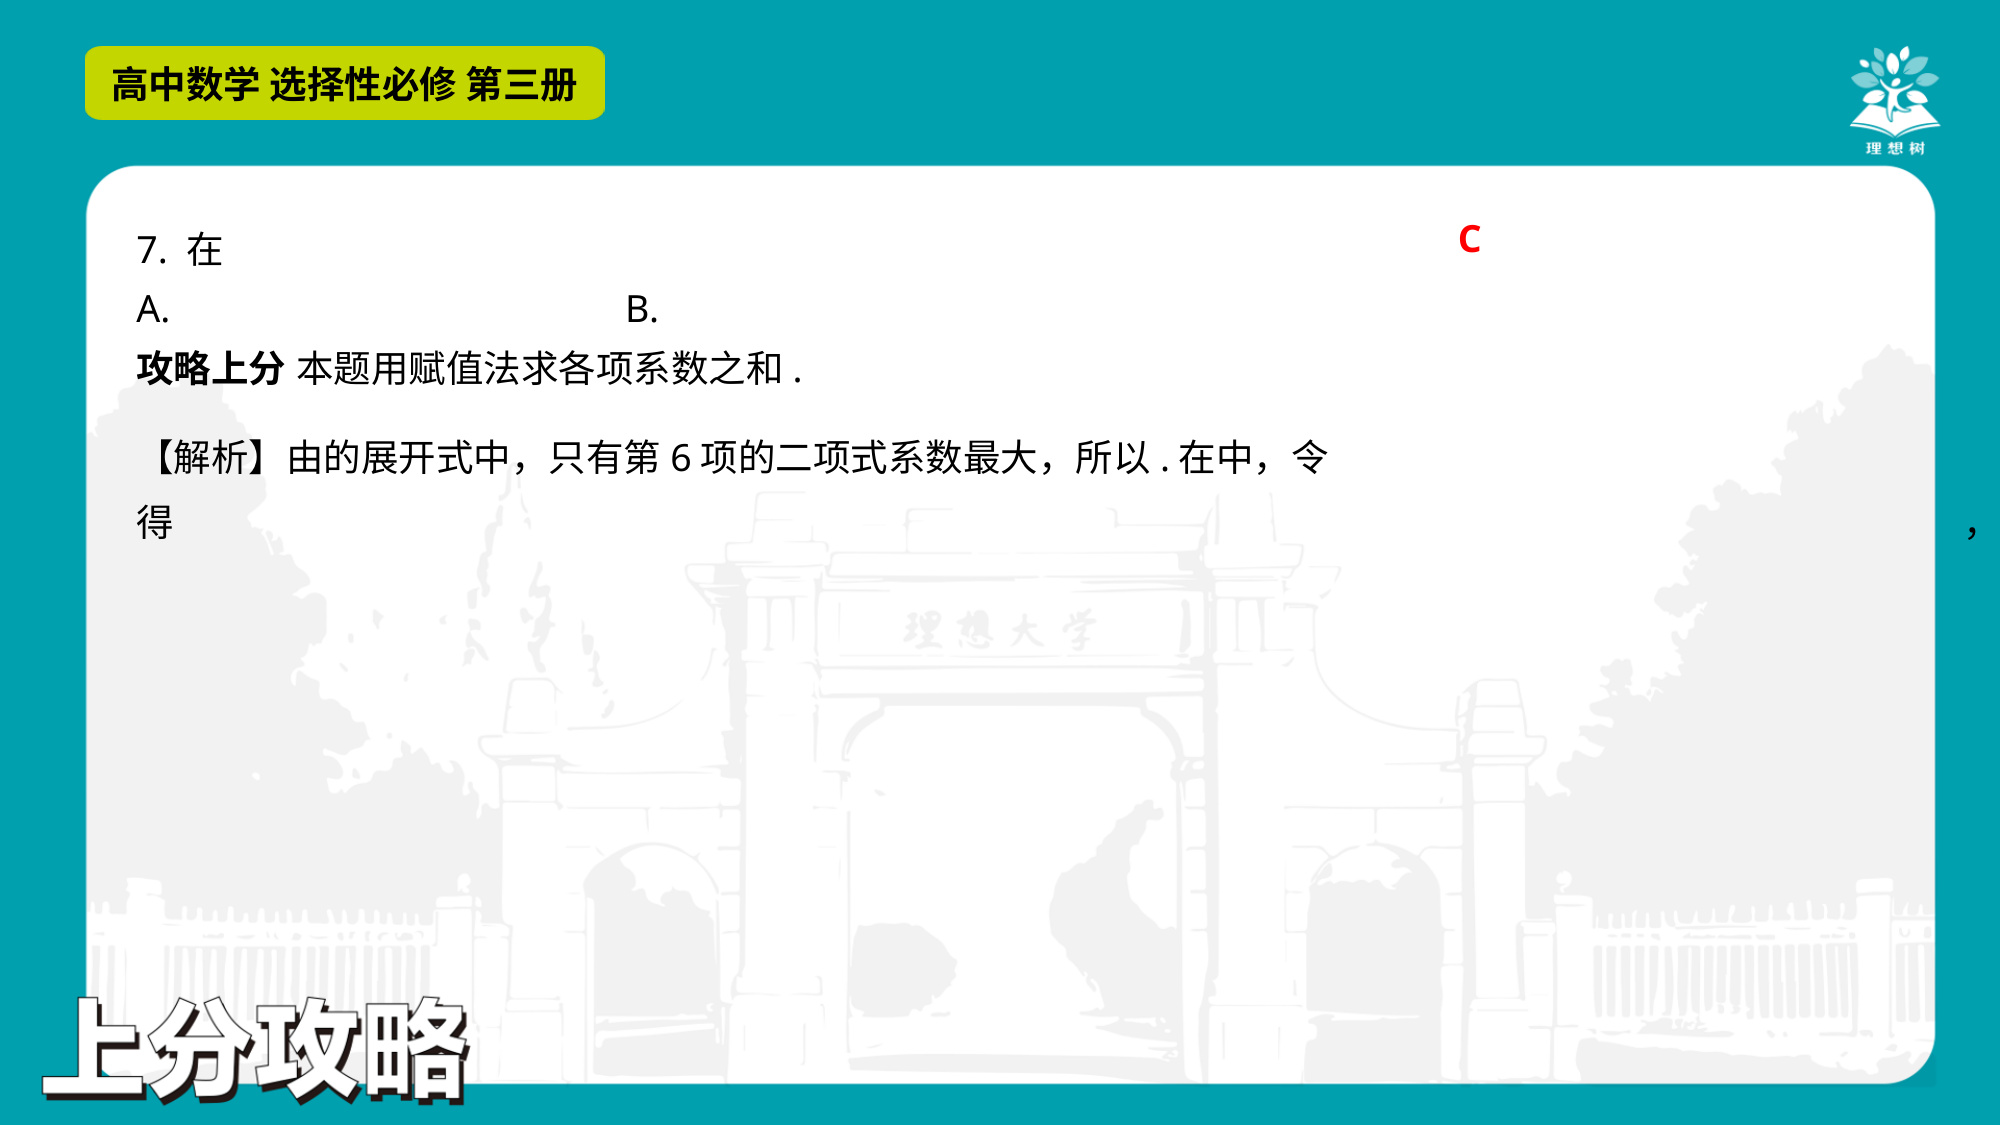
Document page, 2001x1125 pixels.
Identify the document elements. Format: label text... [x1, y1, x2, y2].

text_box 攻略上分 本题用赋值法求各项系数之和. [136, 323, 1865, 383]
picture [0, 0, 2000, 1125]
text_box C [1442, 214, 1498, 259]
